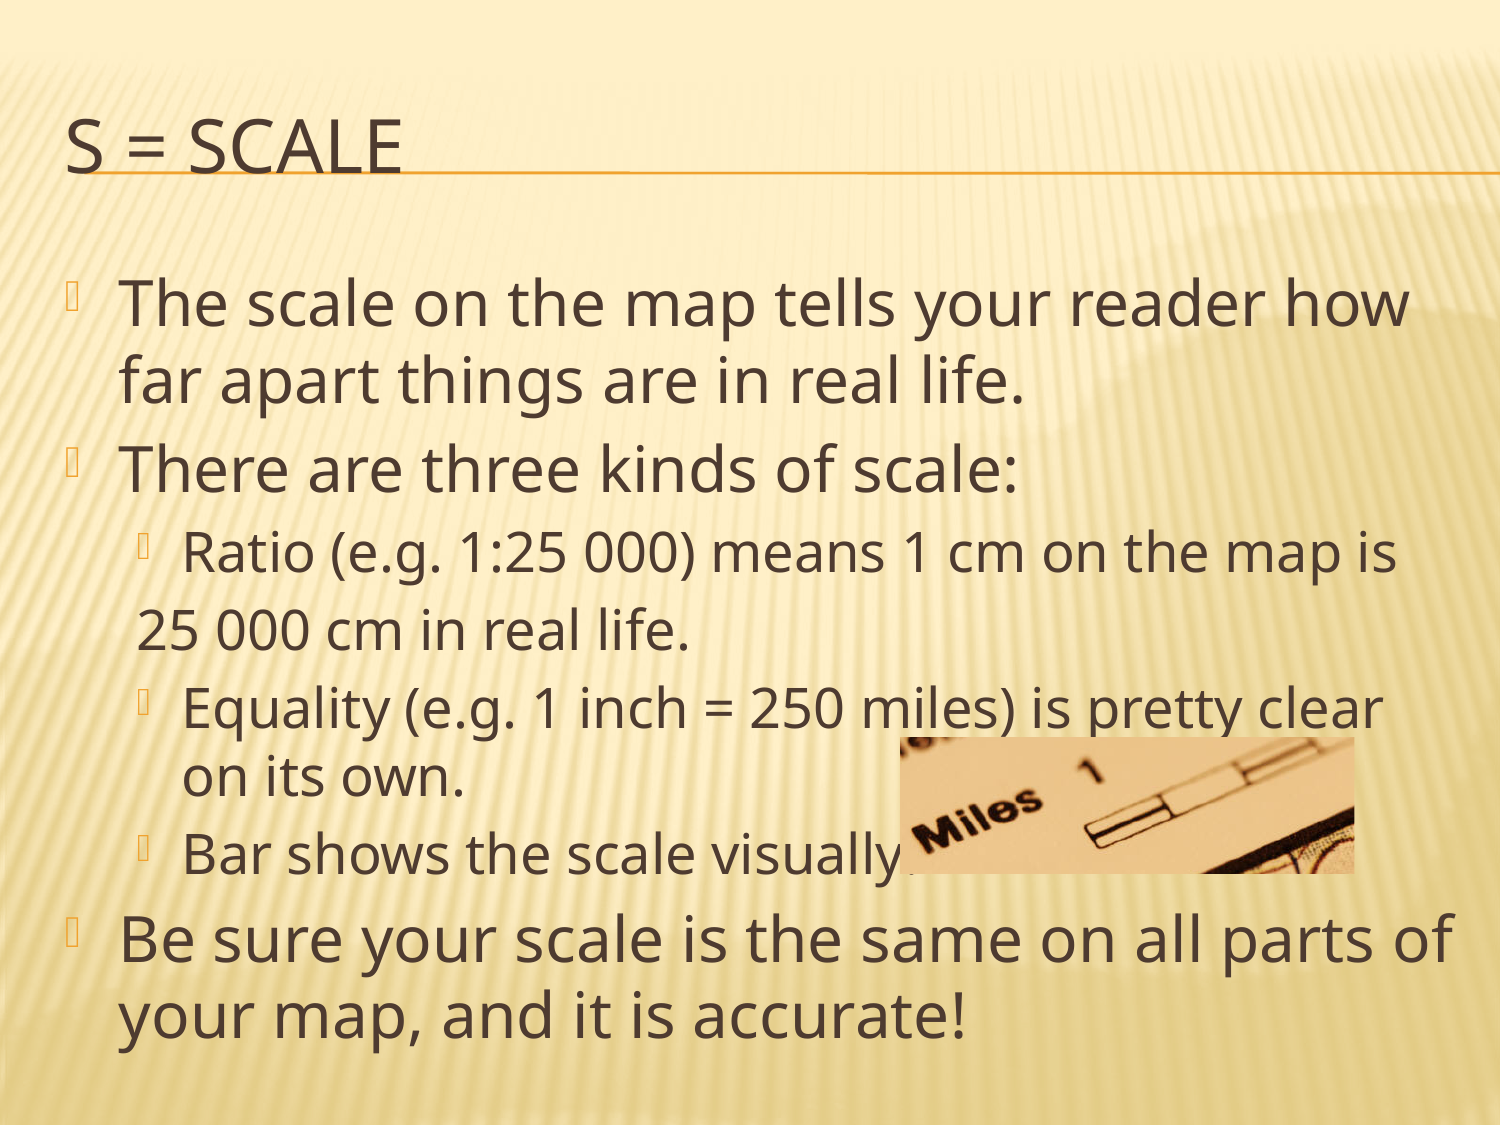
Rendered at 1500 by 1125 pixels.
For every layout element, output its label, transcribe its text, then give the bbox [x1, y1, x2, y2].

title S = Scale [50, 75, 1475, 213]
list The scale on the map tells your reader how far apart things are in real life. There are three kinds of scale: Ratio (e.g. 1:25 000) means 1 cm on the map is 25 000 cm in real life. Equality (e.g. 1 inch = 250 miles) is pretty clear on its own. Bar shows the scale visually: Be sure your scale is the same on all parts of your map, and it is accurate! [50, 254, 1475, 1063]
picture [899, 737, 1355, 874]
